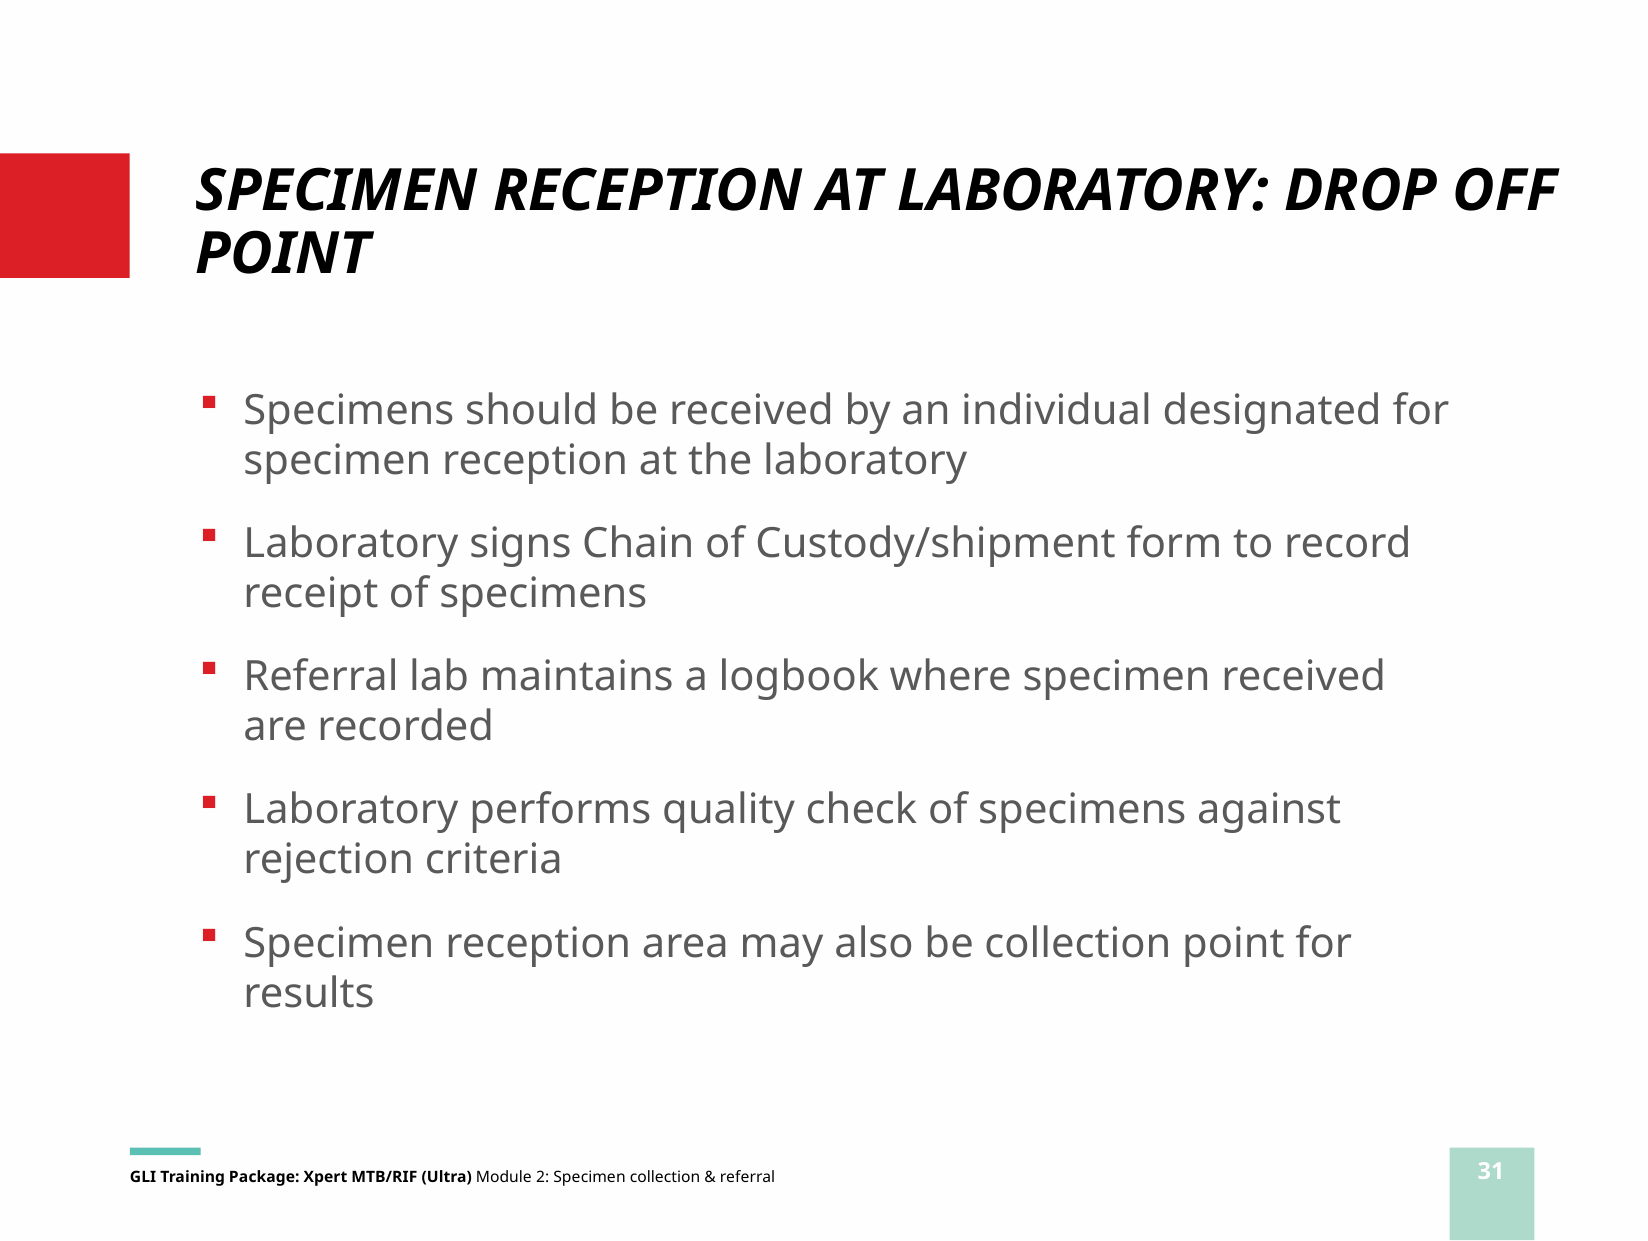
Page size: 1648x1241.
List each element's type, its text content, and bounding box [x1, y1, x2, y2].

list Specimens should be received by an individual designated for specimen reception at the laboratory Laboratory signs Chain of Custody/shipment form to record receipt of specimens Referral lab maintains a logbook where specimen received are recorded Laboratory performs quality check of specimens against rejection criteria Specimen reception area may also be collection point for results [199, 382, 1452, 1139]
title SPECIMEN RECEPTION AT LABORATORY: DROP OFF POINT [195, 145, 1617, 302]
